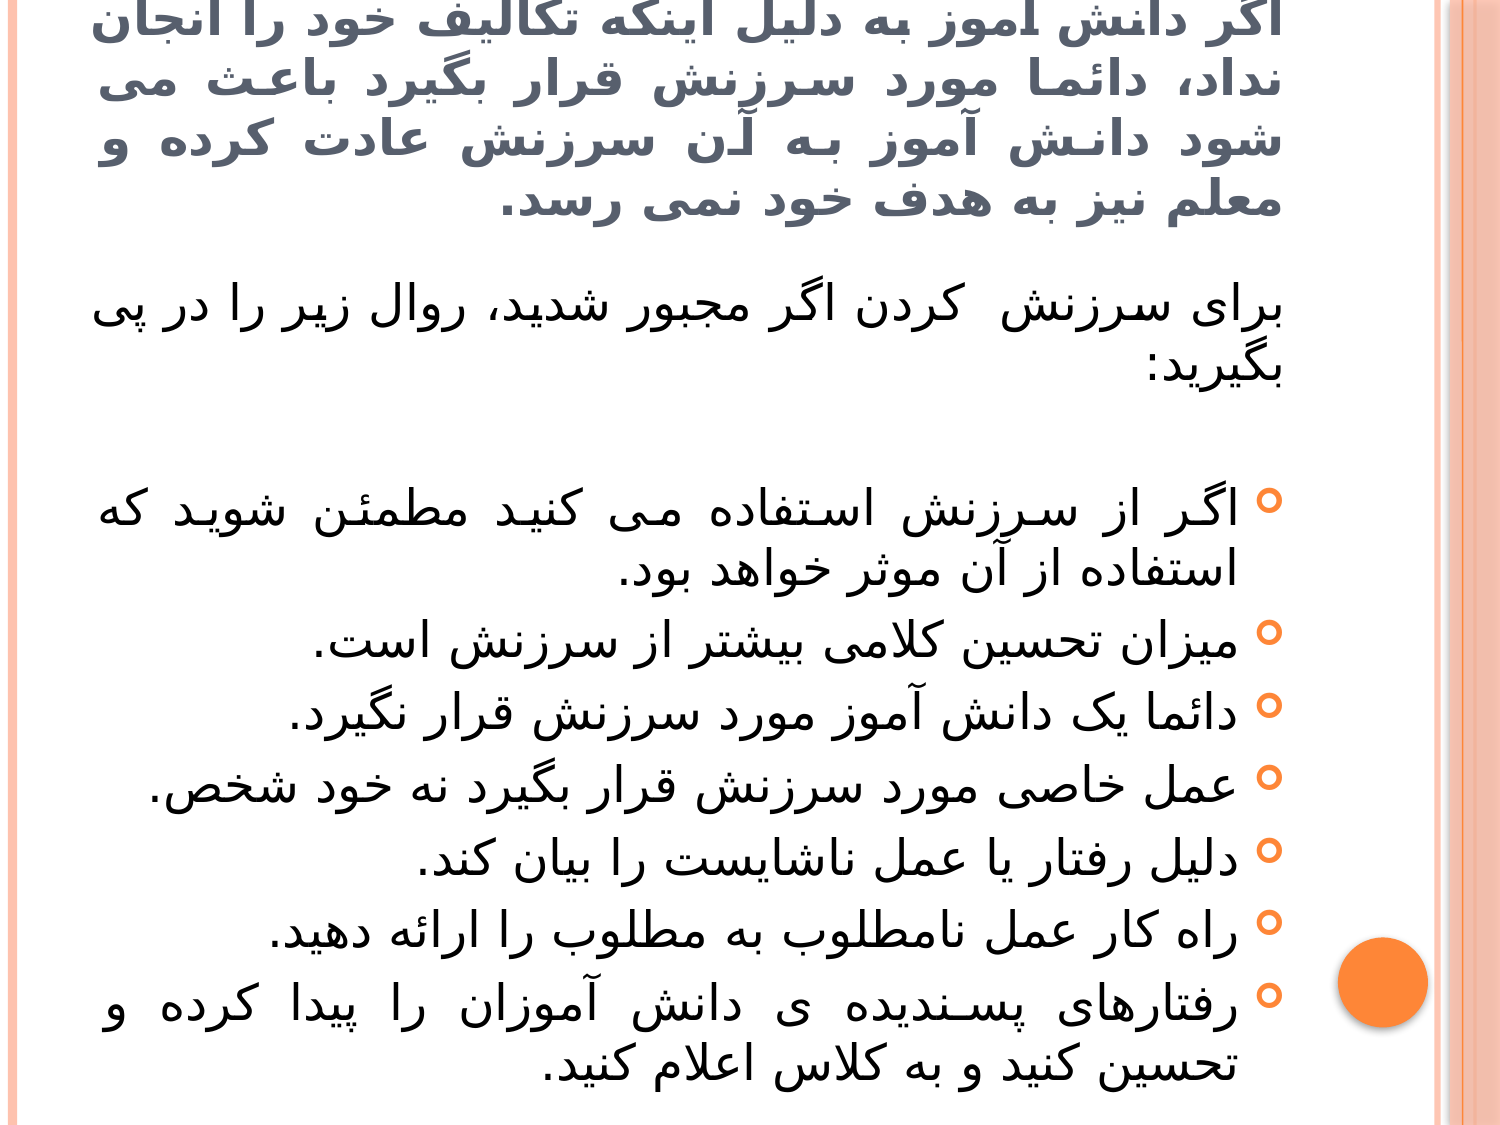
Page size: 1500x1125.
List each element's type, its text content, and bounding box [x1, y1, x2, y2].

title اگر دانش آموز به دلیل اینکه تکالیف خود را انجان نداد، دائما مورد سرزنش قرار بگیرد باعث می شود دانش آموز به آن سرزنش عادت کرده و معلم نیز به هدف خود نمی رسد. [75, 45, 1300, 233]
list برای سرزنش کردن اگر مجبور شدید، روال زیر را در پی بگیرید: اگر از سرزنش استفاده می کنید مطمئن شوید که استفاده از آن موثر خواهد بود. میزان تحسین کلامی بیشتر از سرزنش است. دائما یک دانش آموز مورد سرزنش قرار نگیرد. عمل خاصی مورد سرزنش قرار بگیرد نه خود شخص. دلیل رفتار یا عمل ناشایست را بیان کند. راه کار عمل نامطلوب به مطلوب را ارائه دهید. رفتارهای پسندیده ی دانش آموزان را پیدا کرده و تحسین کنید و به کلاس اعلام کنید. [75, 262, 1300, 1062]
